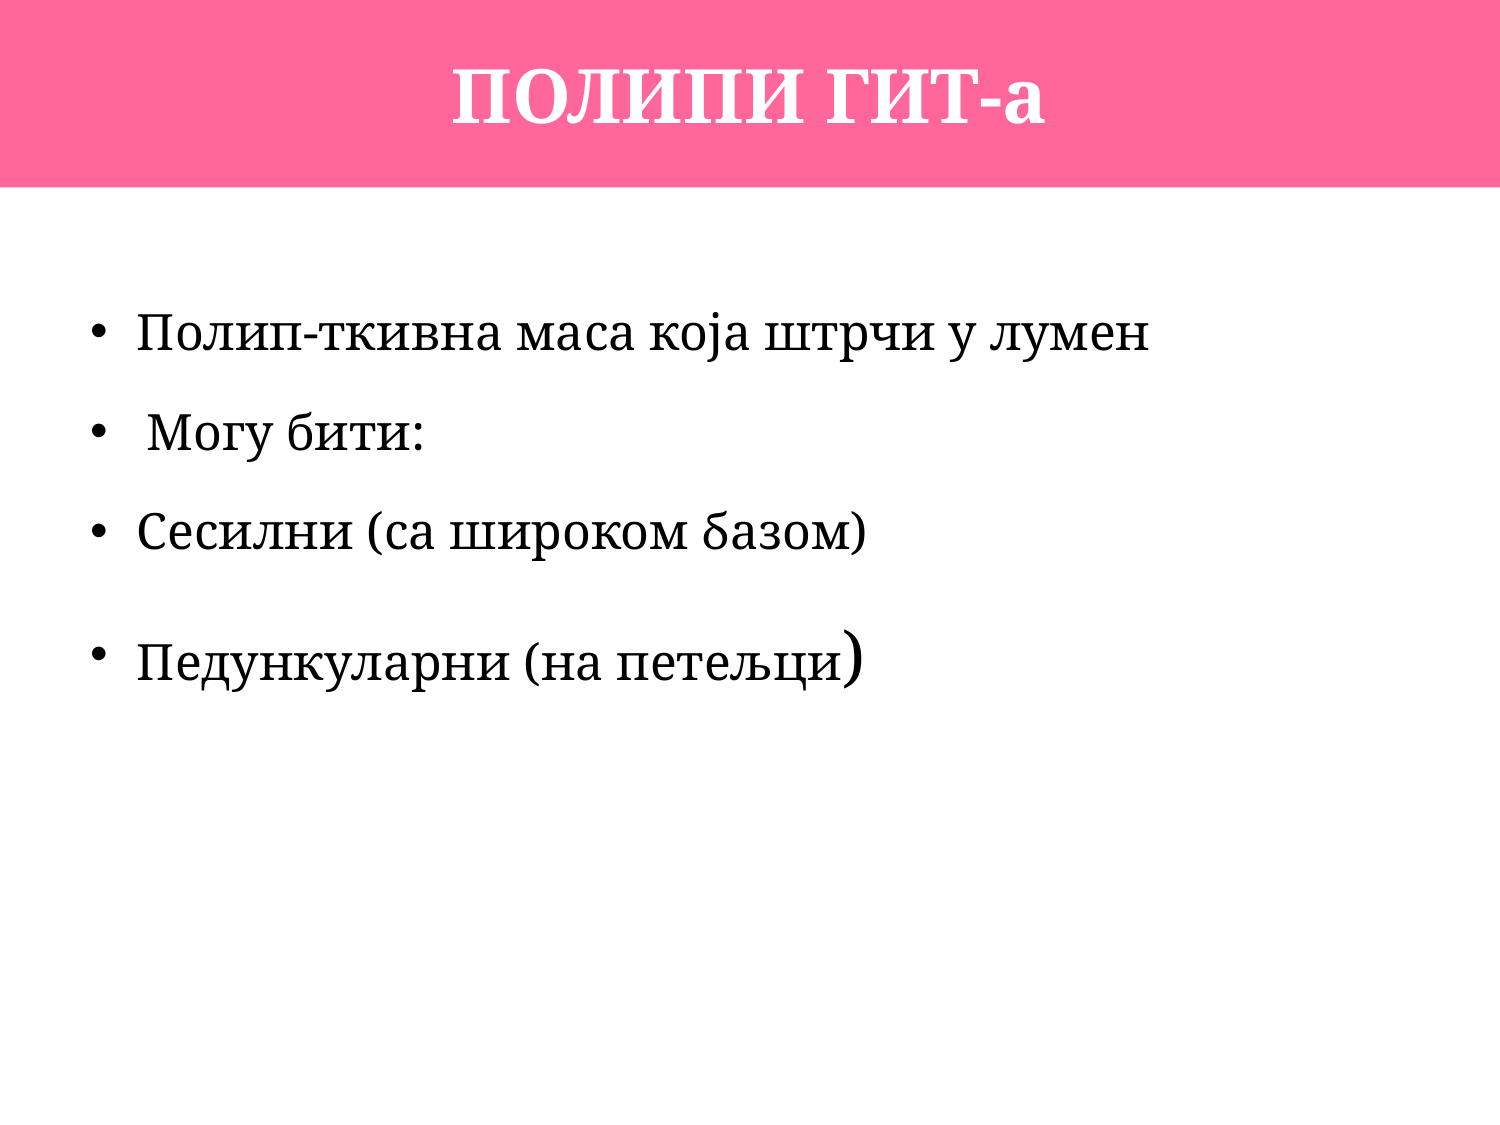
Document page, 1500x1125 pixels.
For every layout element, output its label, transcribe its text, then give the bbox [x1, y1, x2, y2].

title ПОЛИПИ ГИТ-а [0, 0, 1500, 188]
list Полип-ткивна маса која штрчи у лумен Могу бити: Сесилни (са широком базом) Педункуларни (на петељци) [75, 262, 1425, 1005]
